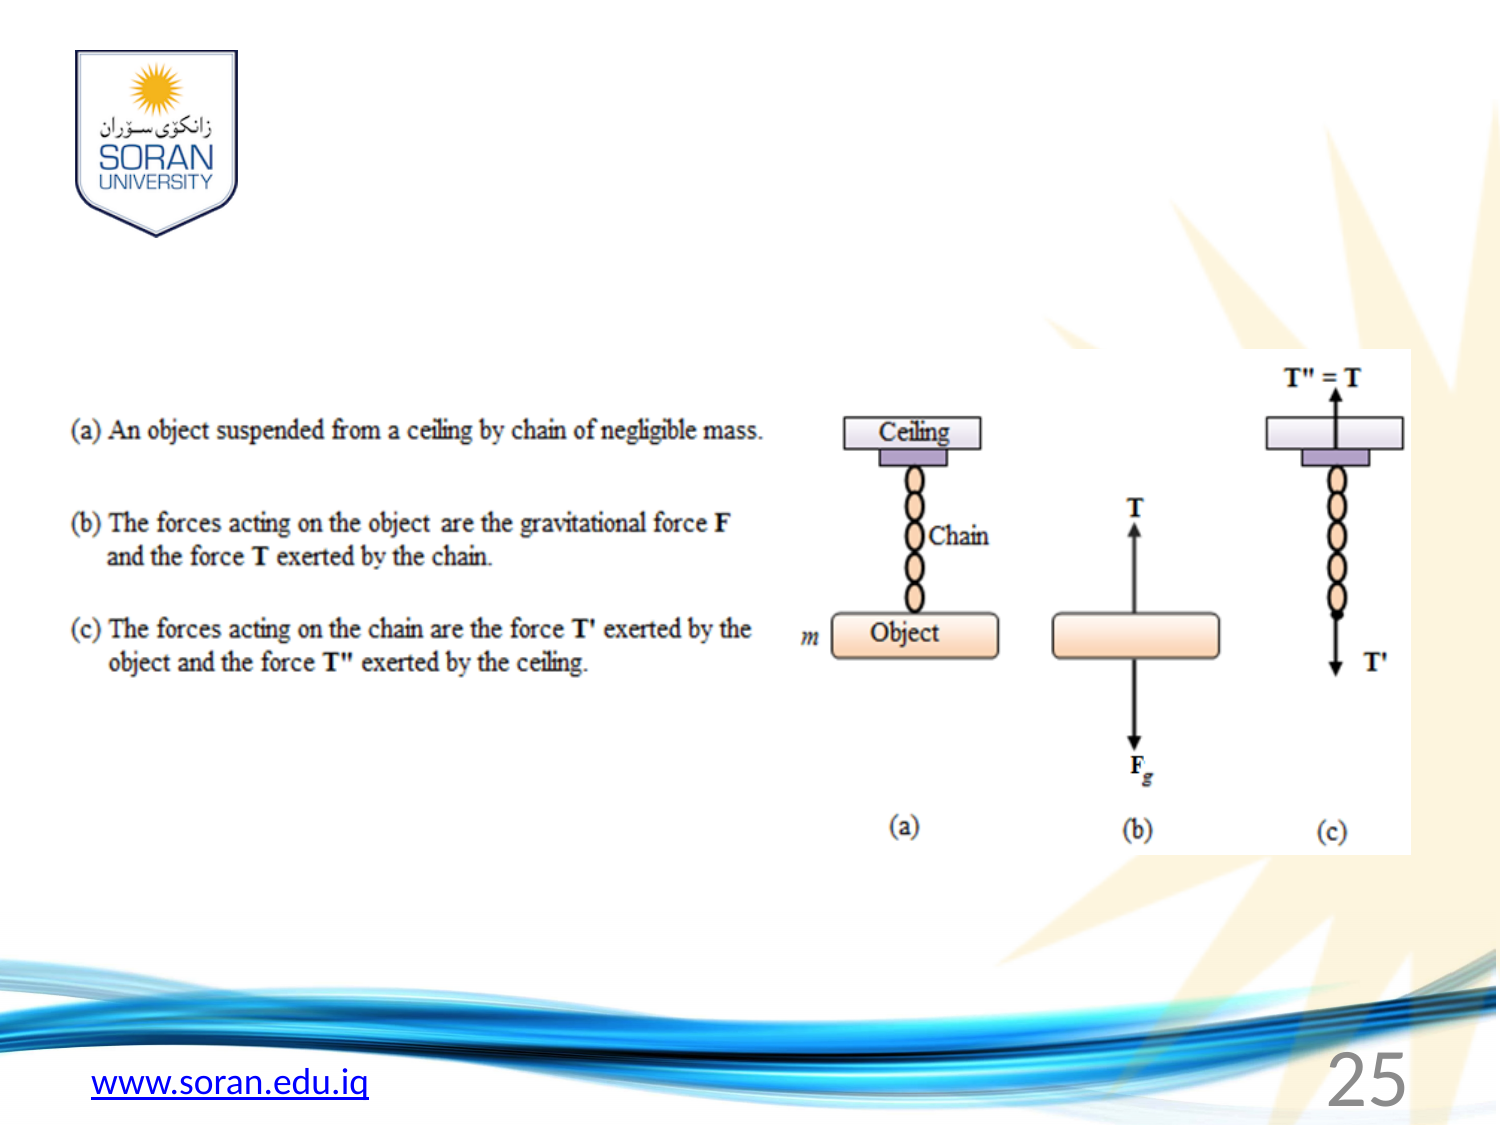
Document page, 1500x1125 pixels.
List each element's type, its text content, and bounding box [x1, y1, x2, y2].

text_box [50, 105, 1477, 598]
picture [75, 50, 238, 105]
slide_number 25 [1074, 1042, 1425, 1103]
picture [0, 99, 1500, 1125]
